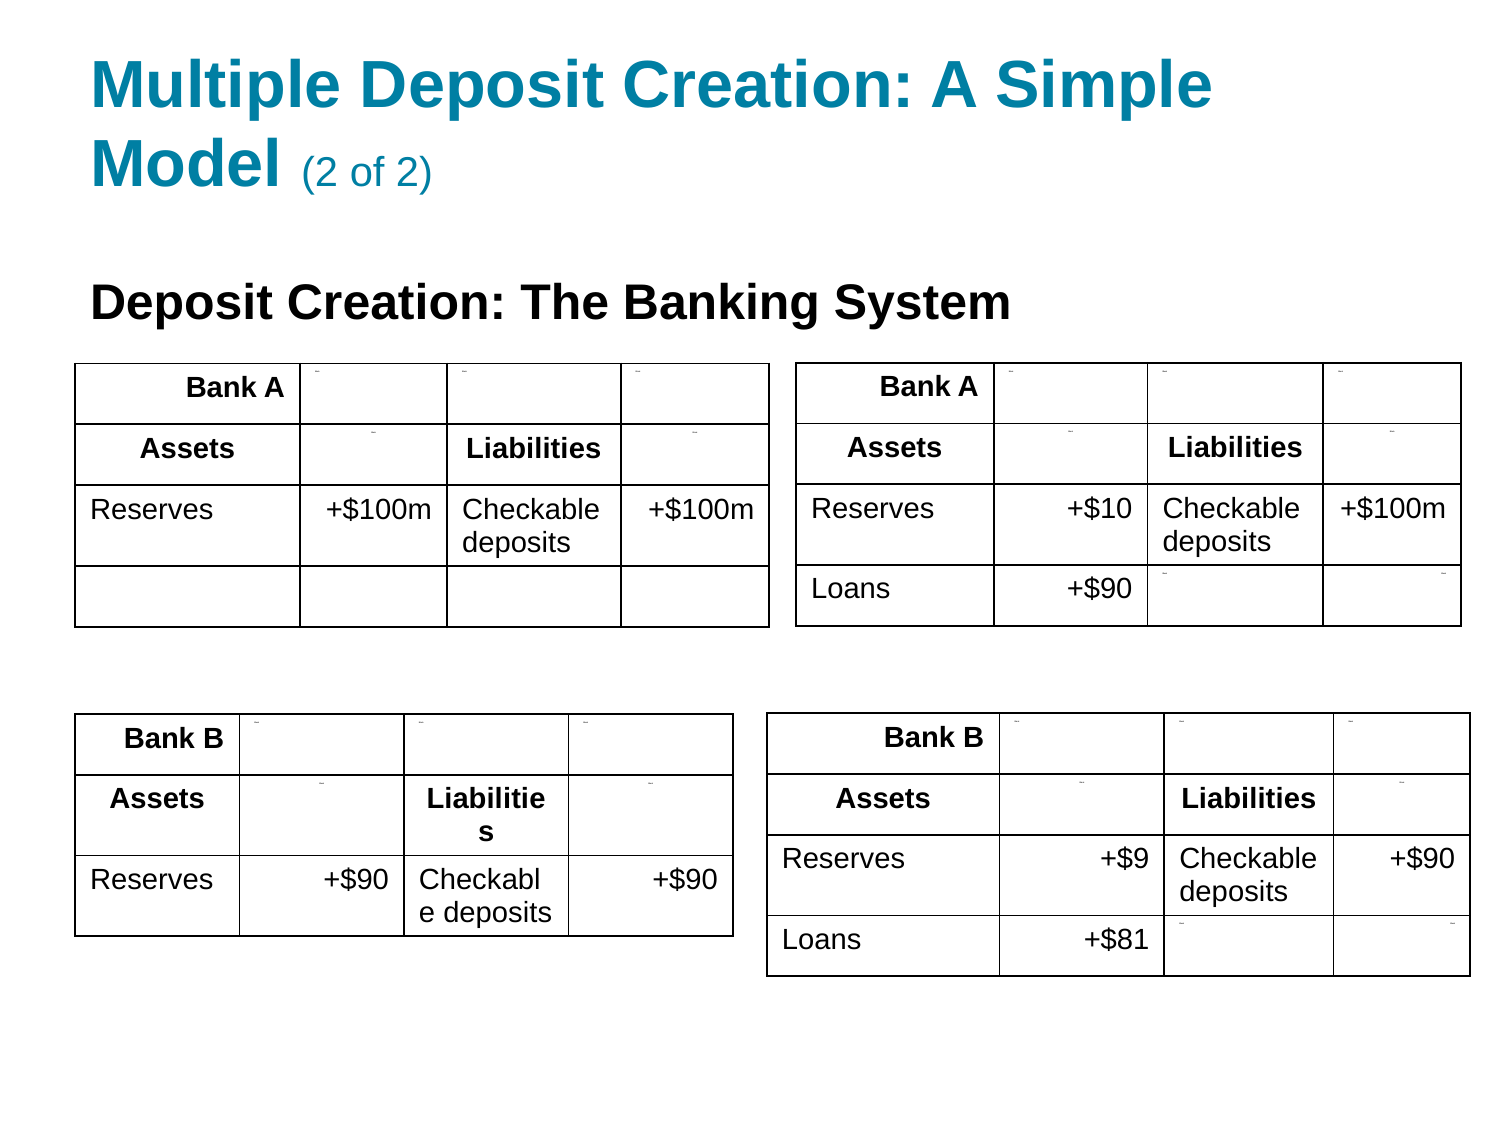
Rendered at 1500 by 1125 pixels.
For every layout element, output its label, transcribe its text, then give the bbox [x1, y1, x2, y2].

table_header Blank [622, 364, 768, 423]
table_header Blank [1148, 364, 1322, 423]
table_cell Blank [301, 425, 446, 484]
table_cell Blank [1324, 566, 1460, 625]
table_header Blank [995, 364, 1147, 423]
table_cell +$100m [1324, 485, 1460, 564]
table_cell +$90 [995, 566, 1147, 625]
table_cell +$100m [622, 486, 768, 565]
table_cell Blank [1334, 775, 1469, 834]
table_header Bank B [768, 714, 999, 773]
table_header Blank [1324, 364, 1460, 423]
table_cell Loans [797, 566, 993, 625]
list Deposit Creation: The Banking System [75, 254, 1092, 347]
table_header Blank [301, 364, 446, 423]
table_cell Assets [76, 425, 299, 484]
table_cell Assets [76, 776, 239, 855]
table_cell Checkable deposits [448, 486, 620, 565]
table_cell Reserves [797, 485, 993, 564]
table_header Blank [240, 715, 403, 774]
title Multiple Deposit Creation: A Simple Model (2 of 2) [75, 35, 1425, 216]
table_cell Blank [622, 425, 768, 484]
table_cell Assets [797, 424, 993, 483]
table_header Bank A [797, 364, 993, 423]
table_cell Loans [768, 916, 999, 975]
table_cell Liabilities [448, 425, 620, 484]
table_header Blank [448, 364, 620, 423]
table_cell Reserves [768, 836, 999, 915]
table_cell Blank [240, 776, 403, 855]
table_cell Liabilities [1165, 775, 1333, 834]
table_header Blank [569, 715, 732, 774]
table_header Blank [1165, 714, 1333, 773]
table_header Blank [405, 715, 568, 774]
table_cell Checkable deposits [1148, 485, 1322, 564]
table_cell Liabilities [405, 776, 568, 855]
table_cell [448, 567, 620, 626]
table_cell +$90 [569, 856, 732, 935]
table_cell Liabilities [1148, 424, 1322, 483]
table_cell +$81 [1000, 916, 1163, 975]
table_cell Checkable deposits [405, 856, 568, 935]
table_cell Reserves [76, 486, 299, 565]
table_cell [622, 567, 768, 626]
table_cell Blank [1324, 424, 1460, 483]
table_header Blank [1334, 714, 1469, 773]
table_cell +$90 [240, 856, 403, 935]
table_header Bank B [76, 715, 239, 774]
table_header Bank A [76, 364, 299, 423]
table_cell +$90 [1334, 836, 1469, 915]
table_cell [76, 567, 299, 626]
table_cell Checkable deposits [1165, 836, 1333, 915]
table_cell Blank [1148, 566, 1322, 625]
table_cell Reserves [76, 856, 239, 935]
table_cell +$100m [301, 486, 446, 565]
table_cell +$10 [995, 485, 1147, 564]
table_cell [301, 567, 446, 626]
table_cell Blank [995, 424, 1147, 483]
table_cell Blank [1000, 775, 1163, 834]
table_cell Assets [768, 775, 999, 834]
table_header Blank [1000, 714, 1163, 773]
table_cell +$9 [1000, 836, 1163, 915]
table_cell Blank [1165, 916, 1333, 975]
table_cell Blank [569, 776, 732, 855]
table_cell Blank [1334, 916, 1469, 975]
